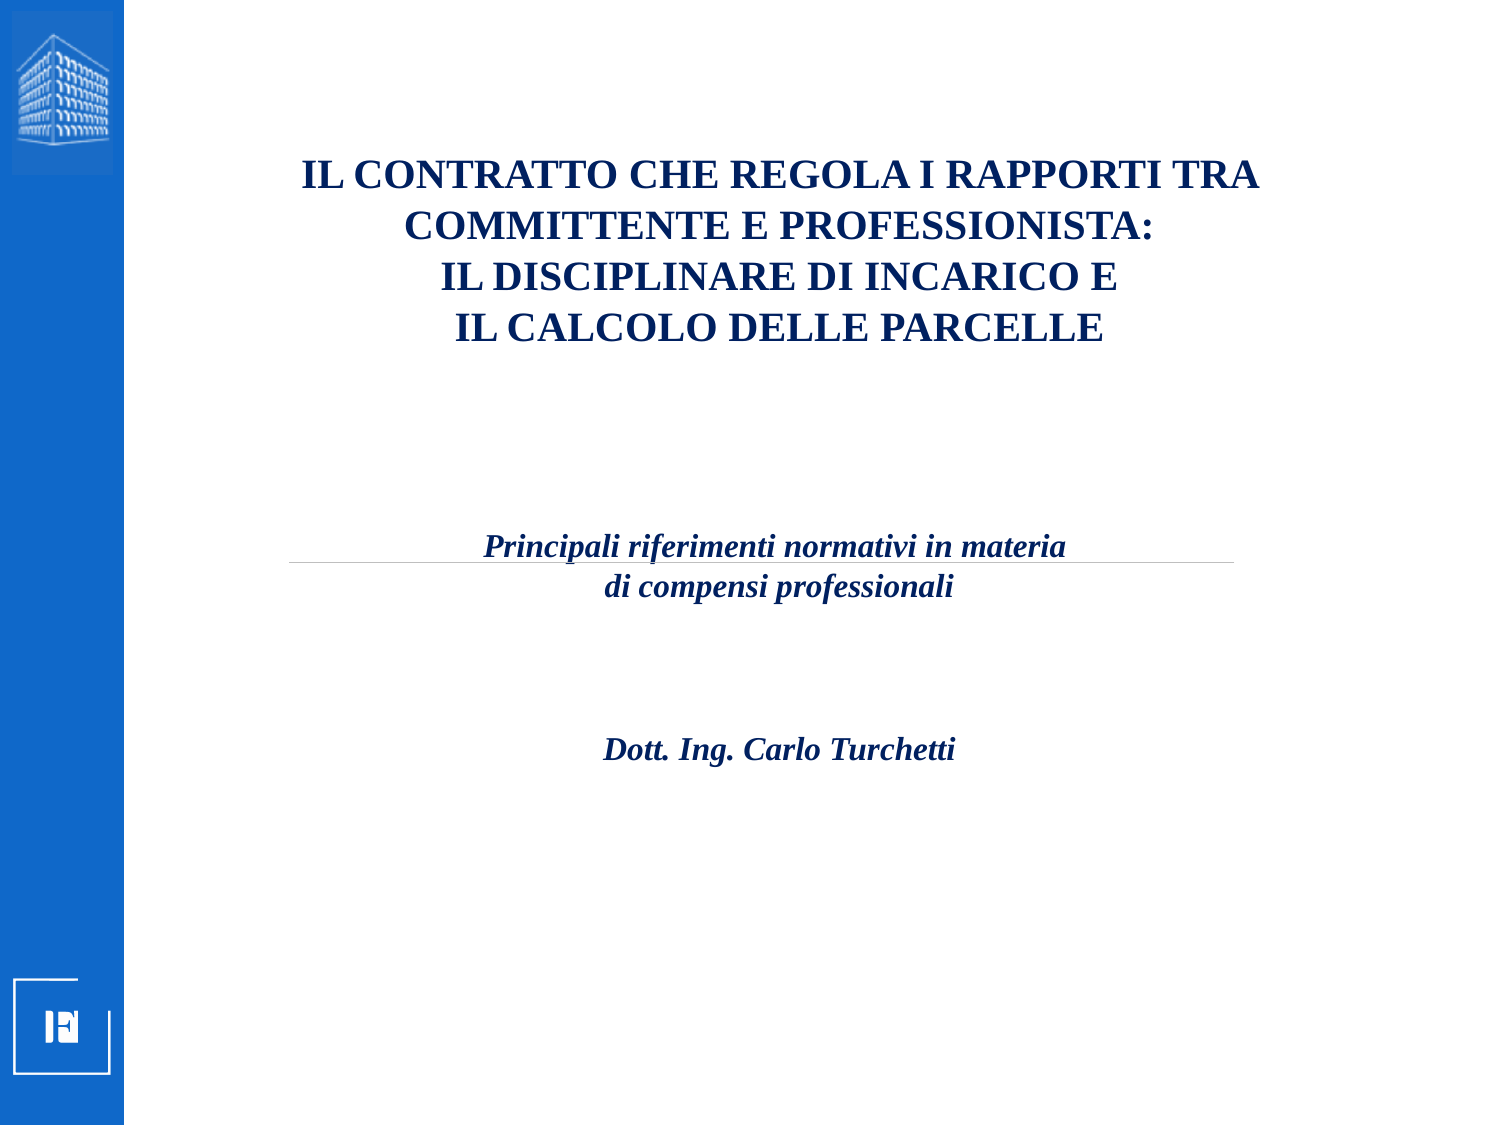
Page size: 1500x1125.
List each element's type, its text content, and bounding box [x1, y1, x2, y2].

text_box [0, 0, 126, 1125]
text_box IL CONTRATTO CHE REGOLA I RAPPORTI TRA COMMITTENTE E PROFESSIONISTA: IL DISCIPLINARE DI INCARICO E IL CALCOLO DELLE PARCELLE Principali riferimenti normativi in materia di compensi professionali Dott. Ing. Carlo Turchetti [259, 140, 1300, 1046]
picture [11, 11, 114, 176]
picture [11, 976, 113, 1078]
